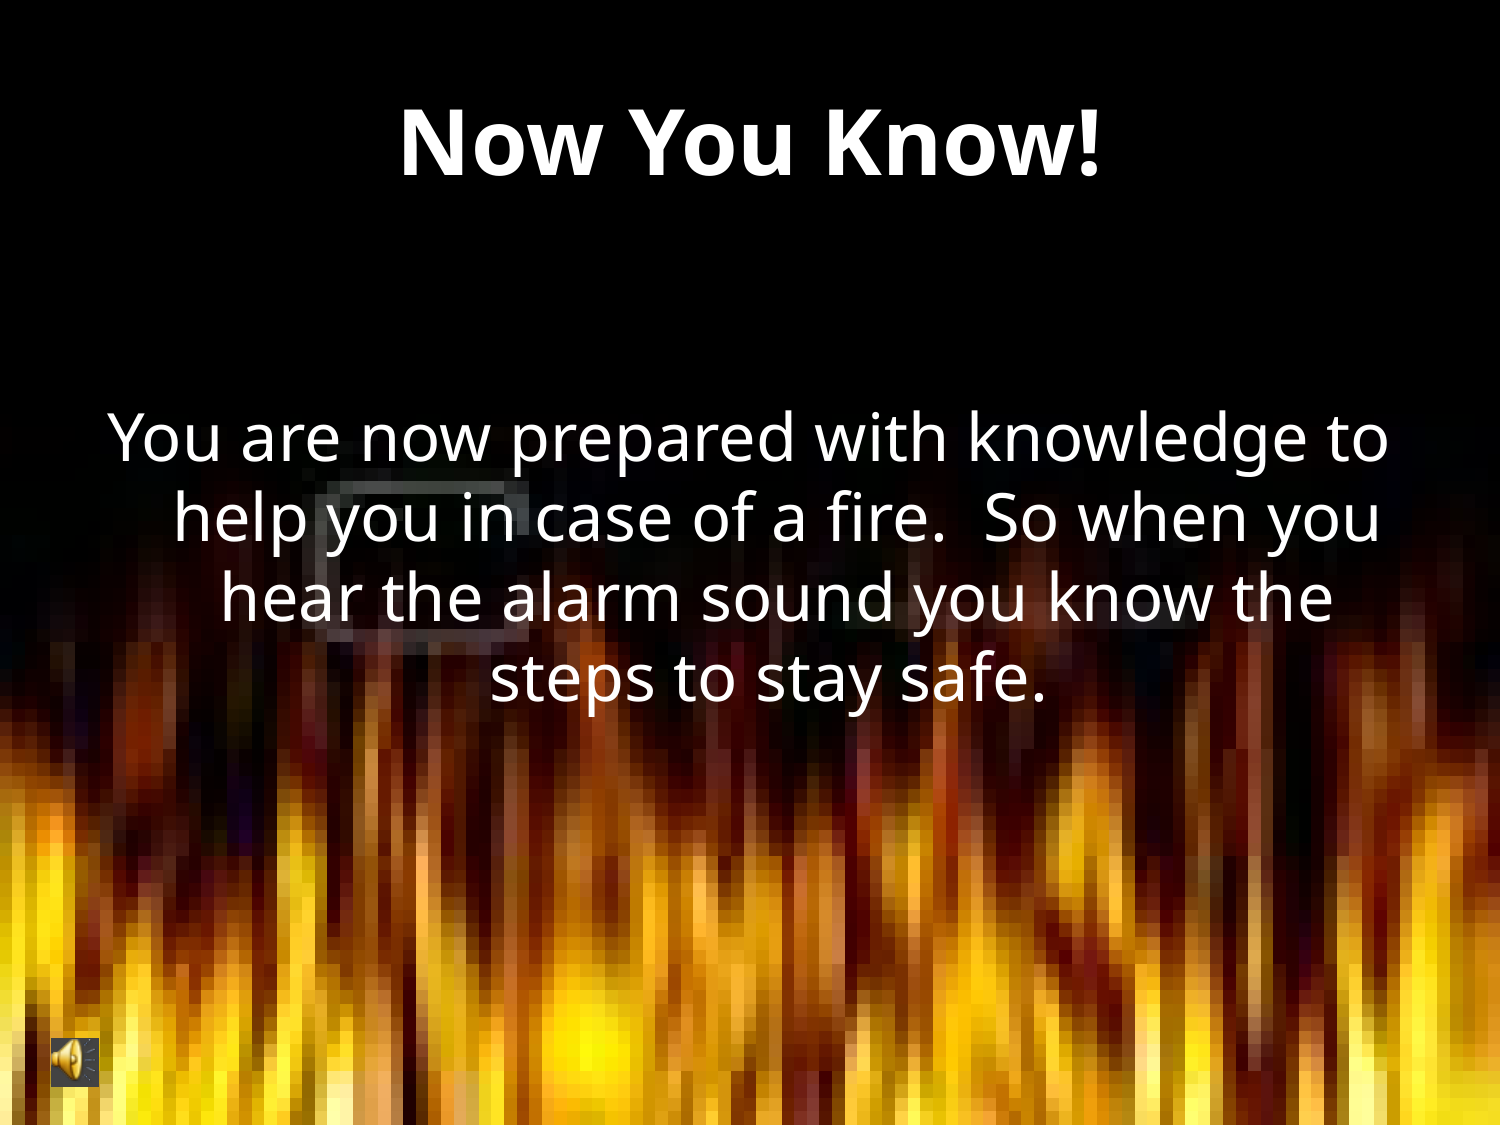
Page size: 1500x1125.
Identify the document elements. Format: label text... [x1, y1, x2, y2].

list You are now prepared with knowledge to help you in case of a fire. So when you hear the alarm sound you know the steps to stay safe. [75, 387, 1425, 788]
title Now You Know! [75, 45, 1425, 233]
picture [0, 0, 1500, 1125]
